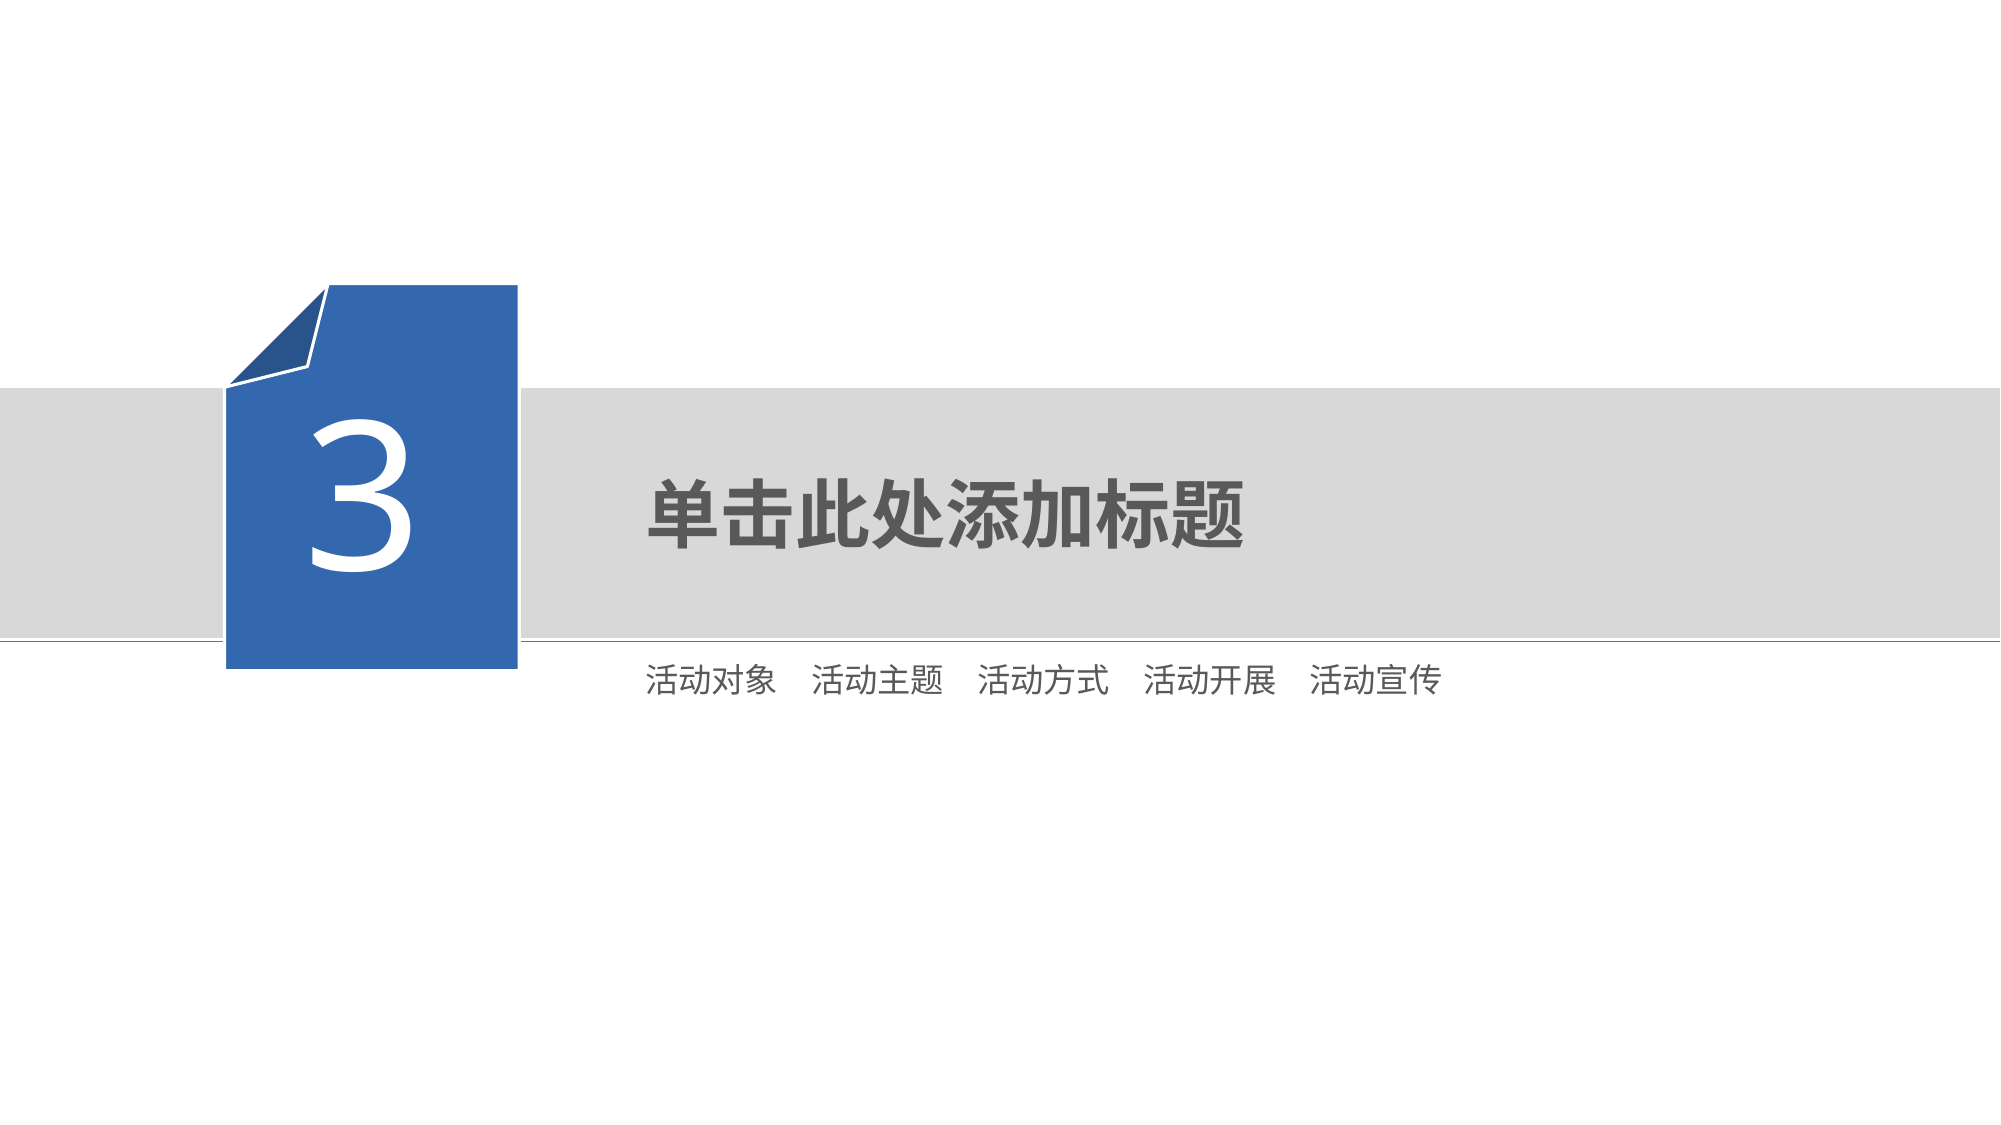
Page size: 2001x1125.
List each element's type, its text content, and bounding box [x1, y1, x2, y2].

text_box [0, 385, 2000, 640]
text_box [227, 283, 520, 385]
text_box [224, 651, 520, 671]
text_box 活动对象 活动主题 活动方式 活动开展 活动宣传 [630, 651, 1769, 707]
text_box 3 [288, 354, 480, 385]
